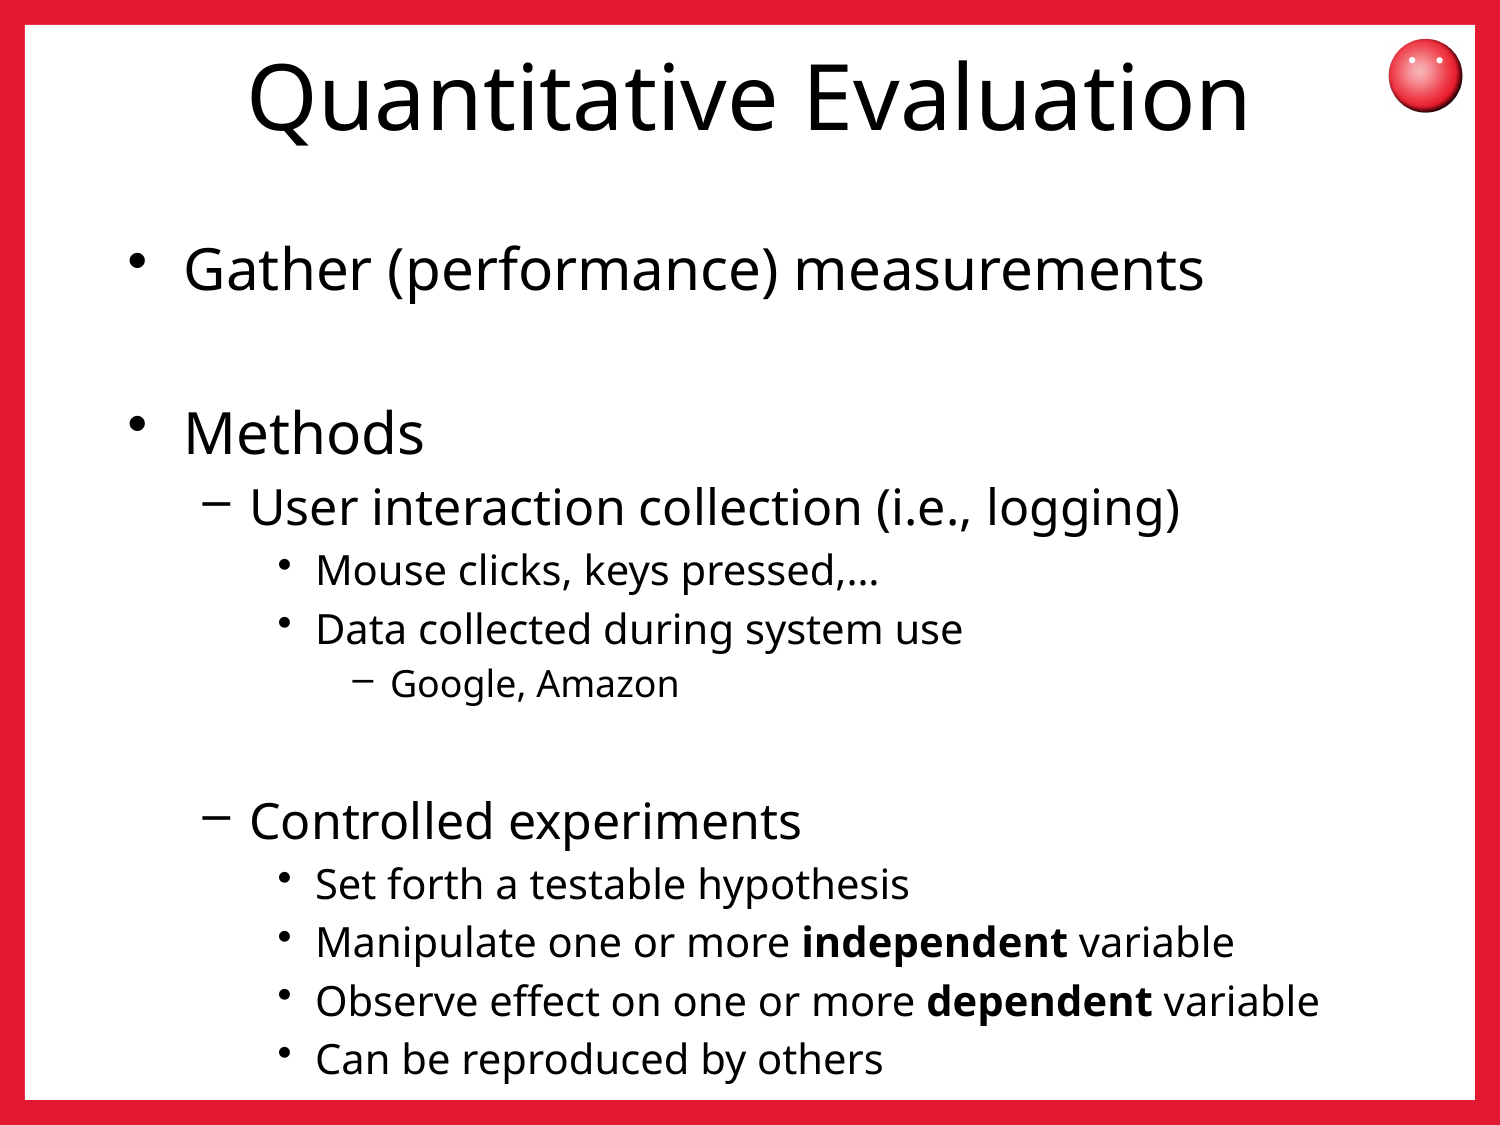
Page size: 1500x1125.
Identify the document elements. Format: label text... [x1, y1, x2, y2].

list Gather (performance) measurements Methods User interaction collection (i.e., logging) Mouse clicks, keys pressed,… Data collected during system use Google, Amazon Controlled experiments Set forth a testable hypothesis Manipulate one or more independent variable Observe effect on one or more dependent variable Can be reproduced by others [112, 224, 1388, 901]
picture [1388, 37, 1464, 114]
title Quantitative Evaluation [112, 0, 1388, 188]
